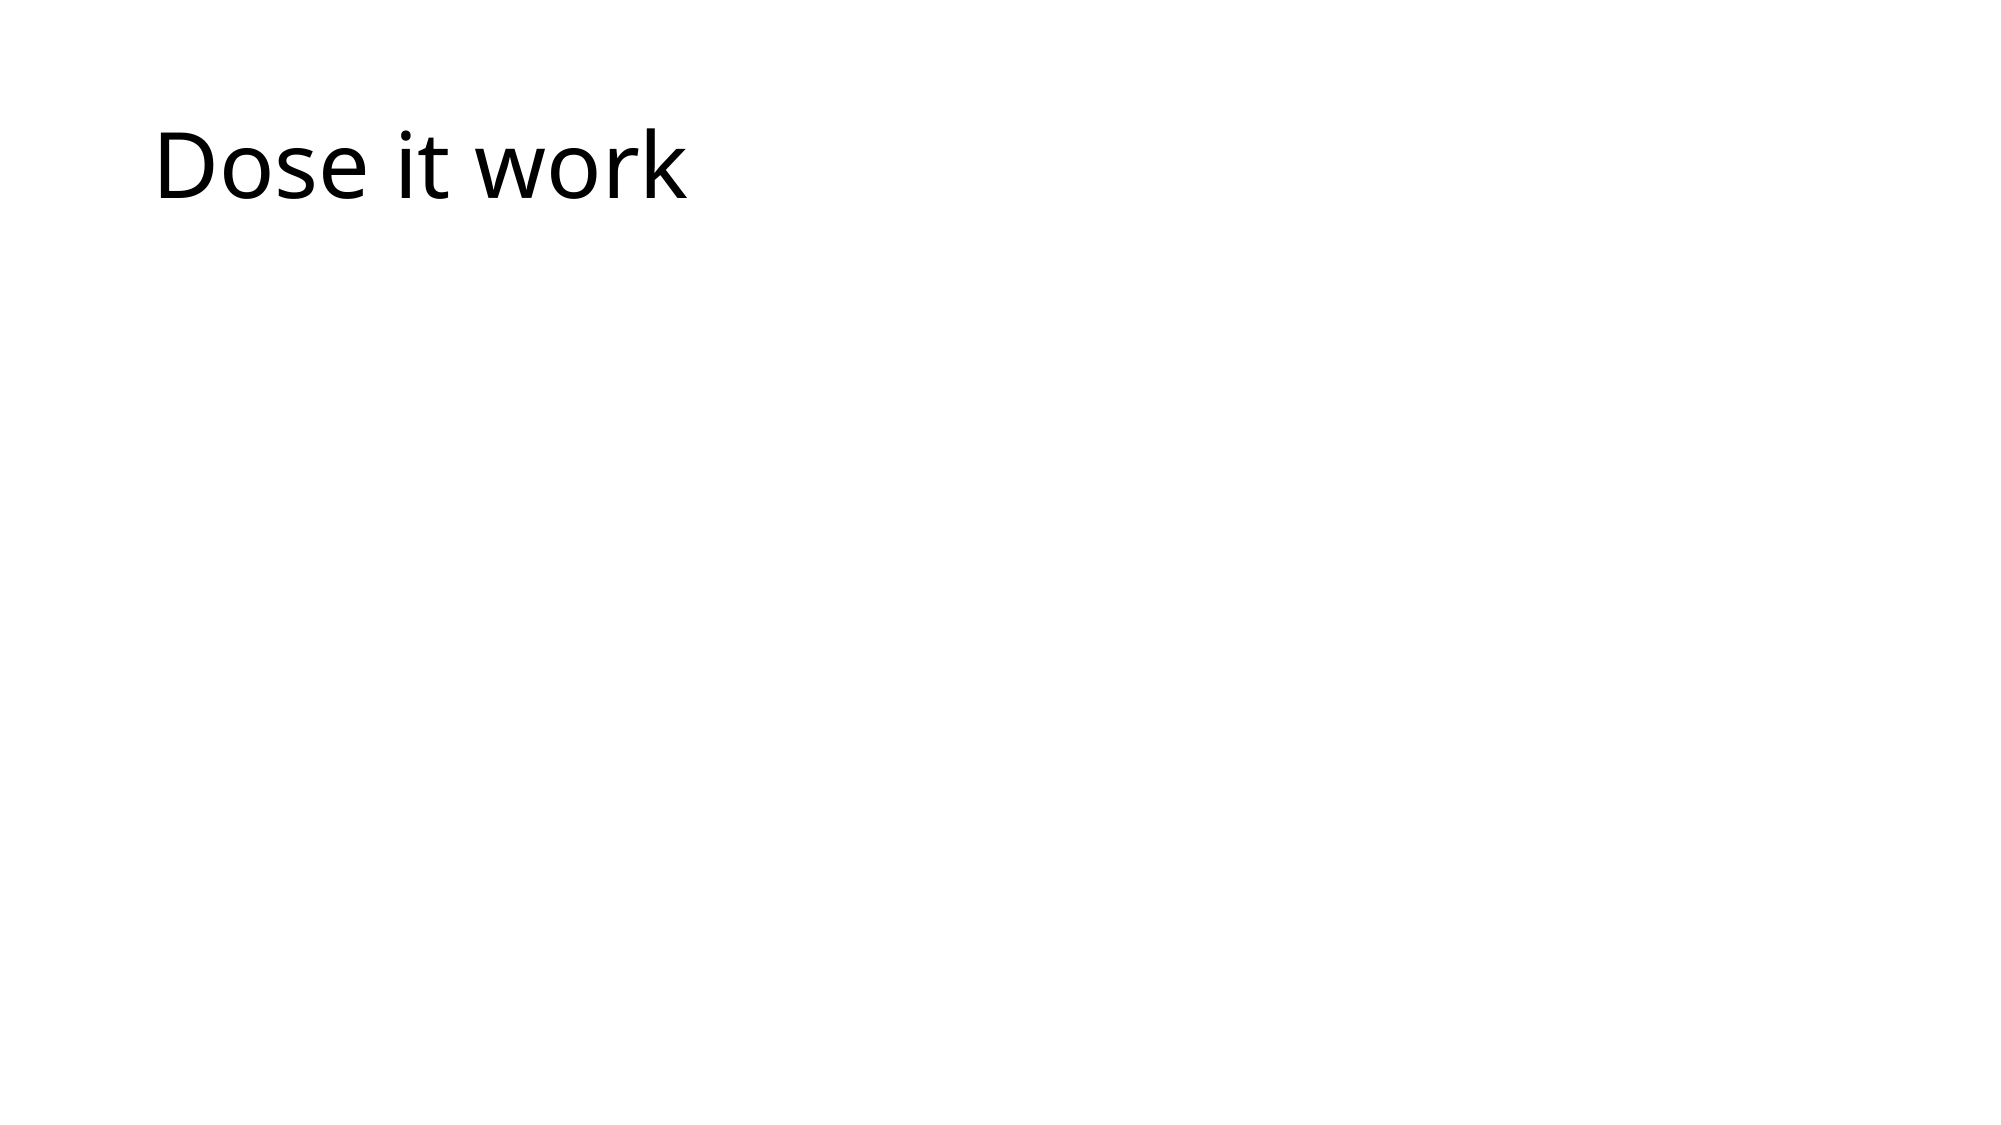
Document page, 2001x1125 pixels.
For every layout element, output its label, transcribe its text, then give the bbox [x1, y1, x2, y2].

title Dose it work [137, 59, 1863, 278]
